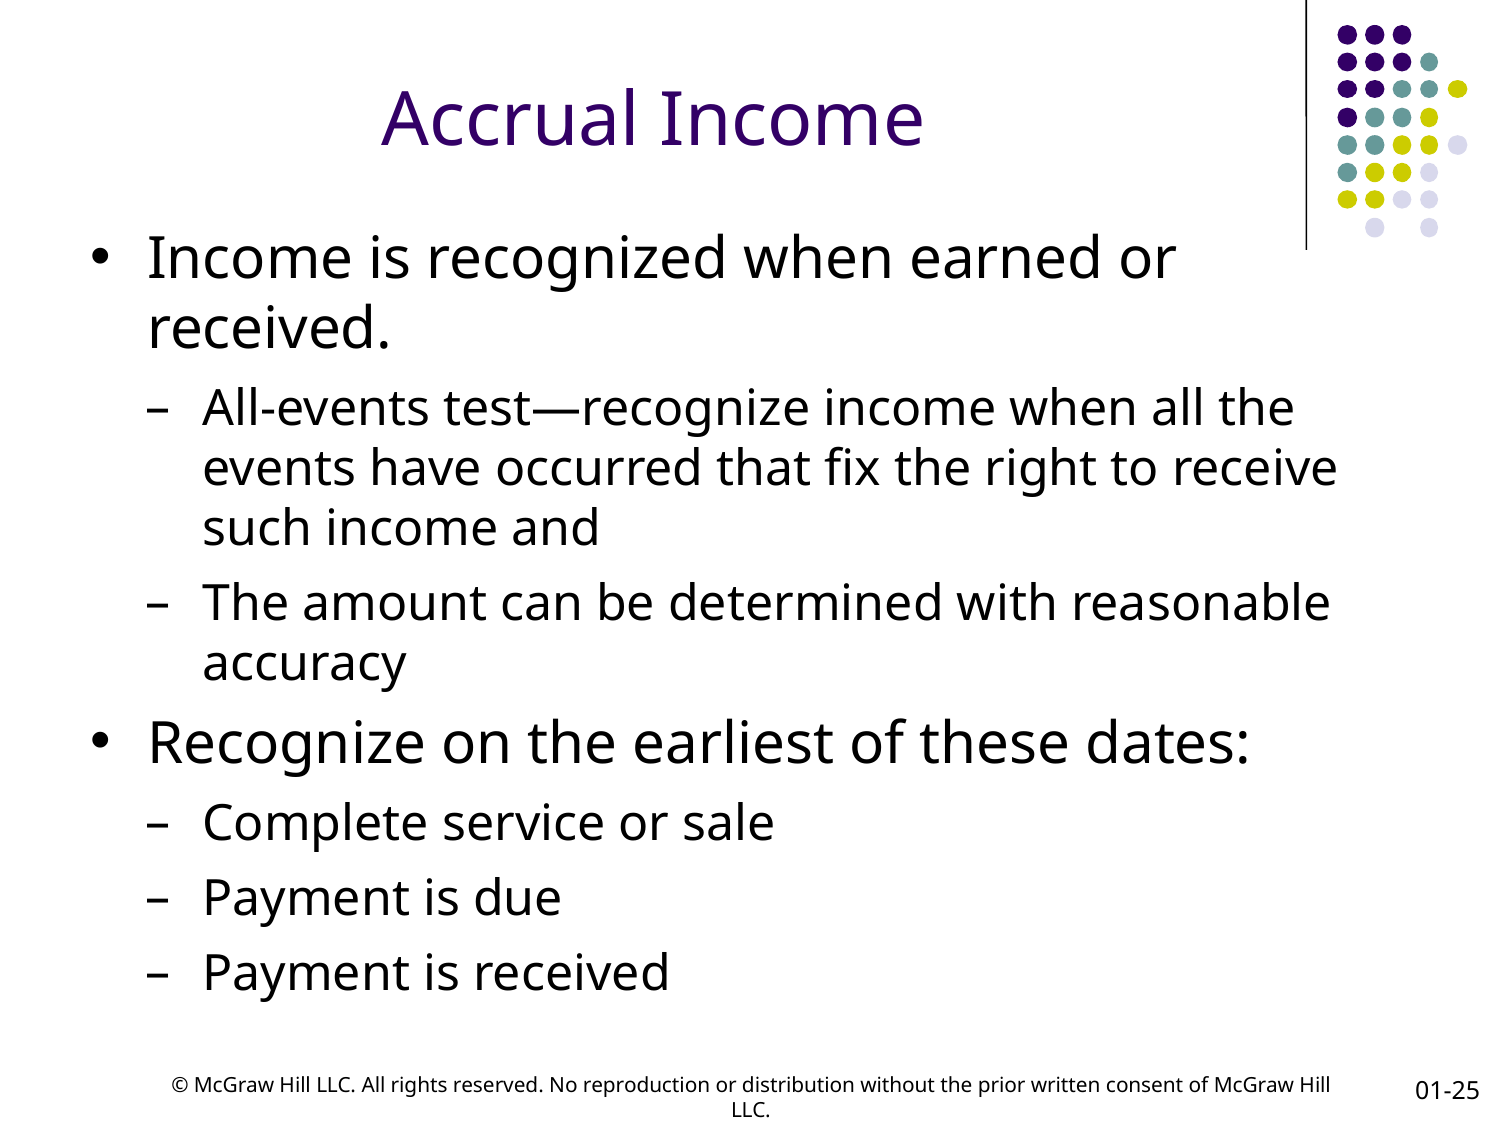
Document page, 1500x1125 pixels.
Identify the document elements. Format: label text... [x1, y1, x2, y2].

slide_number 01-25 [1345, 1061, 1496, 1122]
title Accrual Income [32, 8, 1275, 234]
list Income is recognized when earned or received. All-events test—recognize income when all the events have occurred that fix the right to receive such income and The amount can be determined with reasonable accuracy Recognize on the earliest of these dates: Complete service or sale Payment is due Payment is received [75, 212, 1425, 1016]
